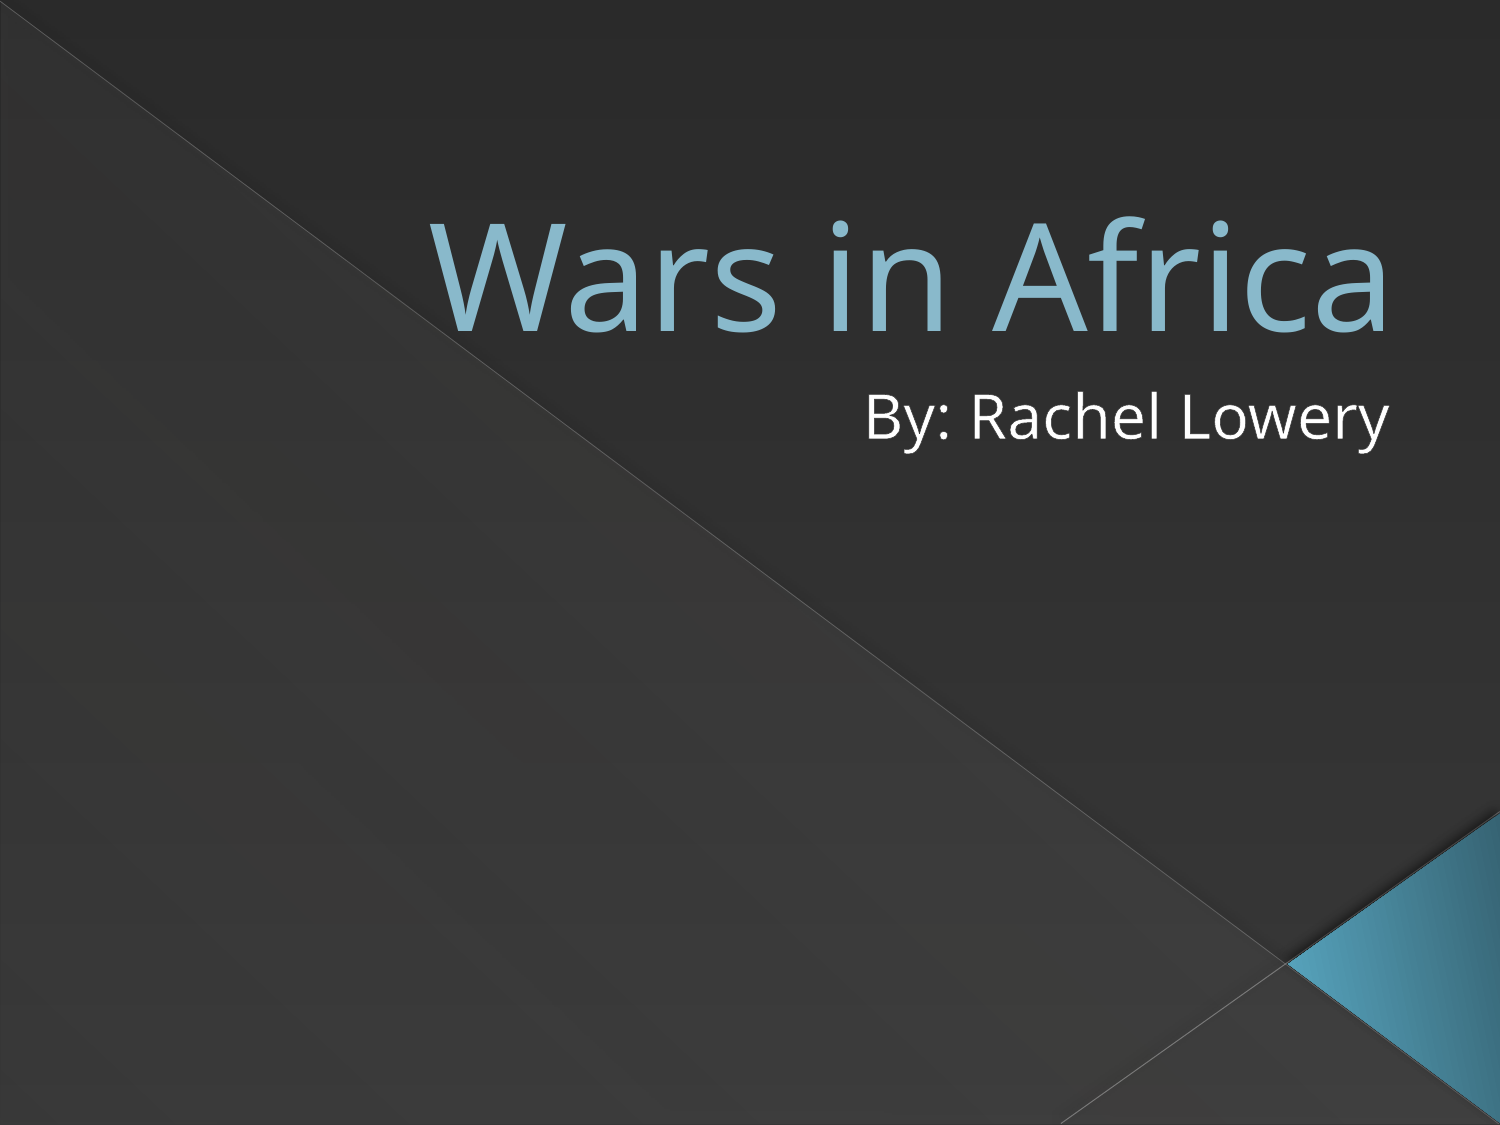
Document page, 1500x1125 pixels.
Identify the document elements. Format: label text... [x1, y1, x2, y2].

subtitle By: Rachel Lowery [88, 369, 1412, 657]
title Wars in Africa [88, 127, 1412, 369]
